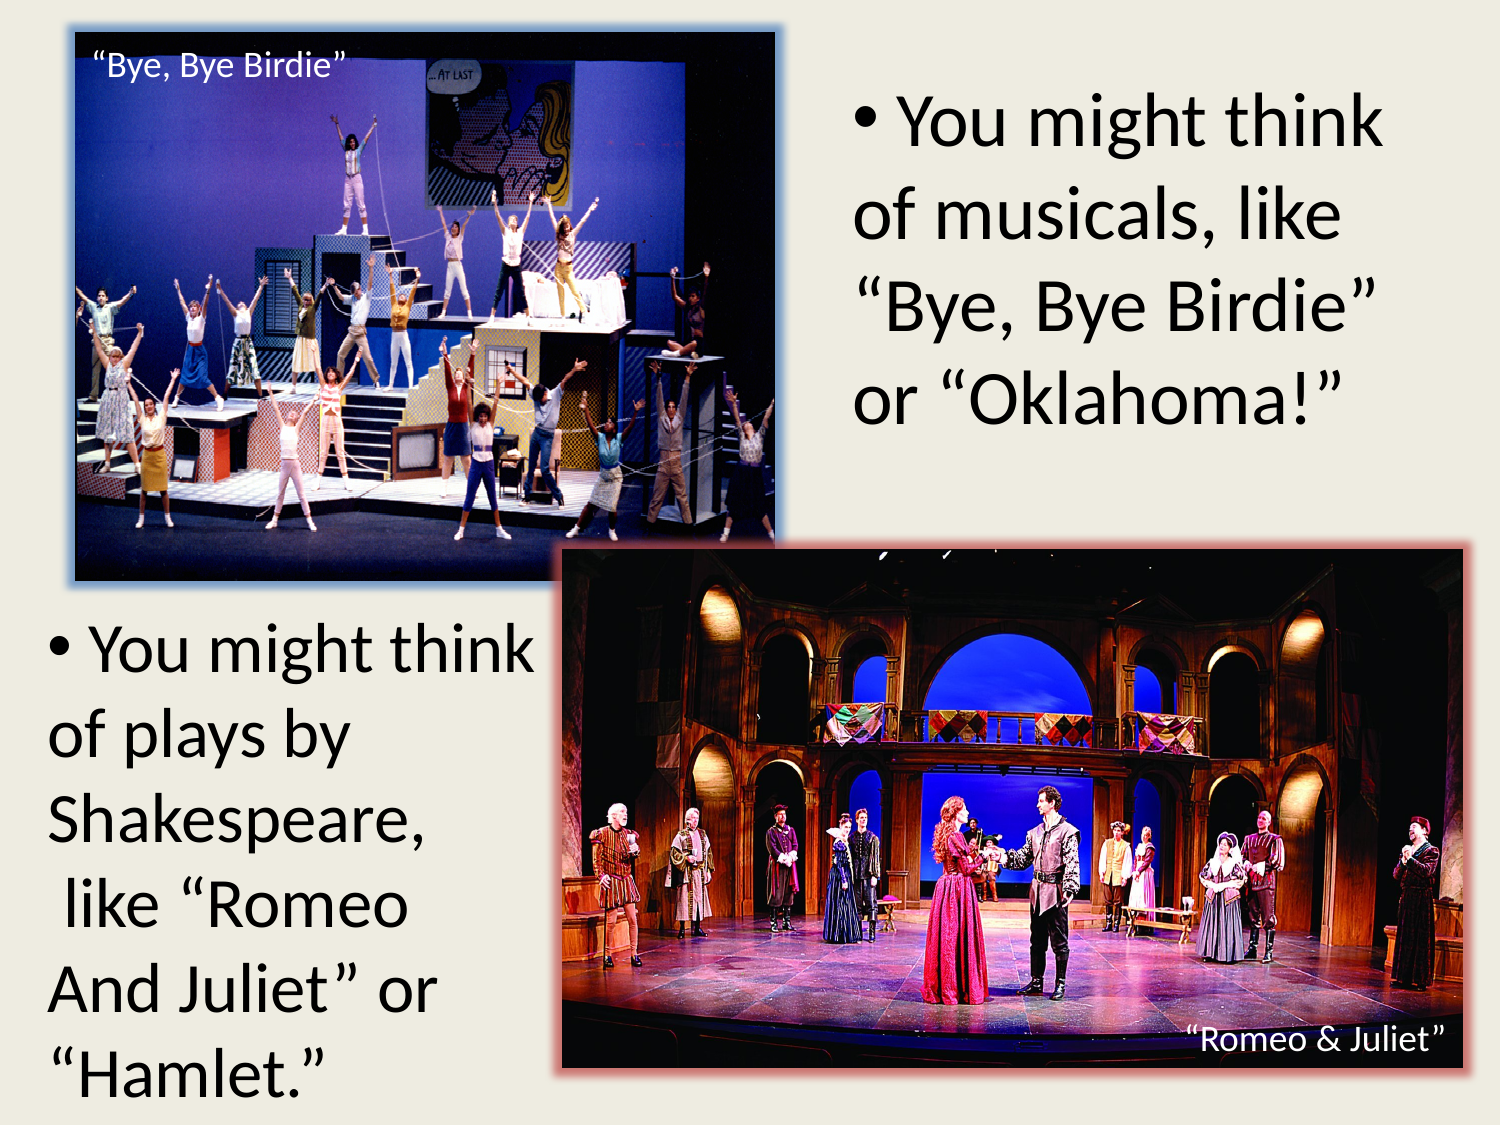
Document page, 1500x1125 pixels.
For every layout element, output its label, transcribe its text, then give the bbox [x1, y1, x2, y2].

text_box You might think of musicals, like “Bye, Bye Birdie” or “Oklahoma!” [837, 62, 1400, 448]
picture [562, 549, 1463, 1068]
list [74, 0, 776, 613]
text_box You might think of plays by Shakespeare, like “Romeo And Juliet” or “Hamlet.” [32, 594, 568, 1120]
